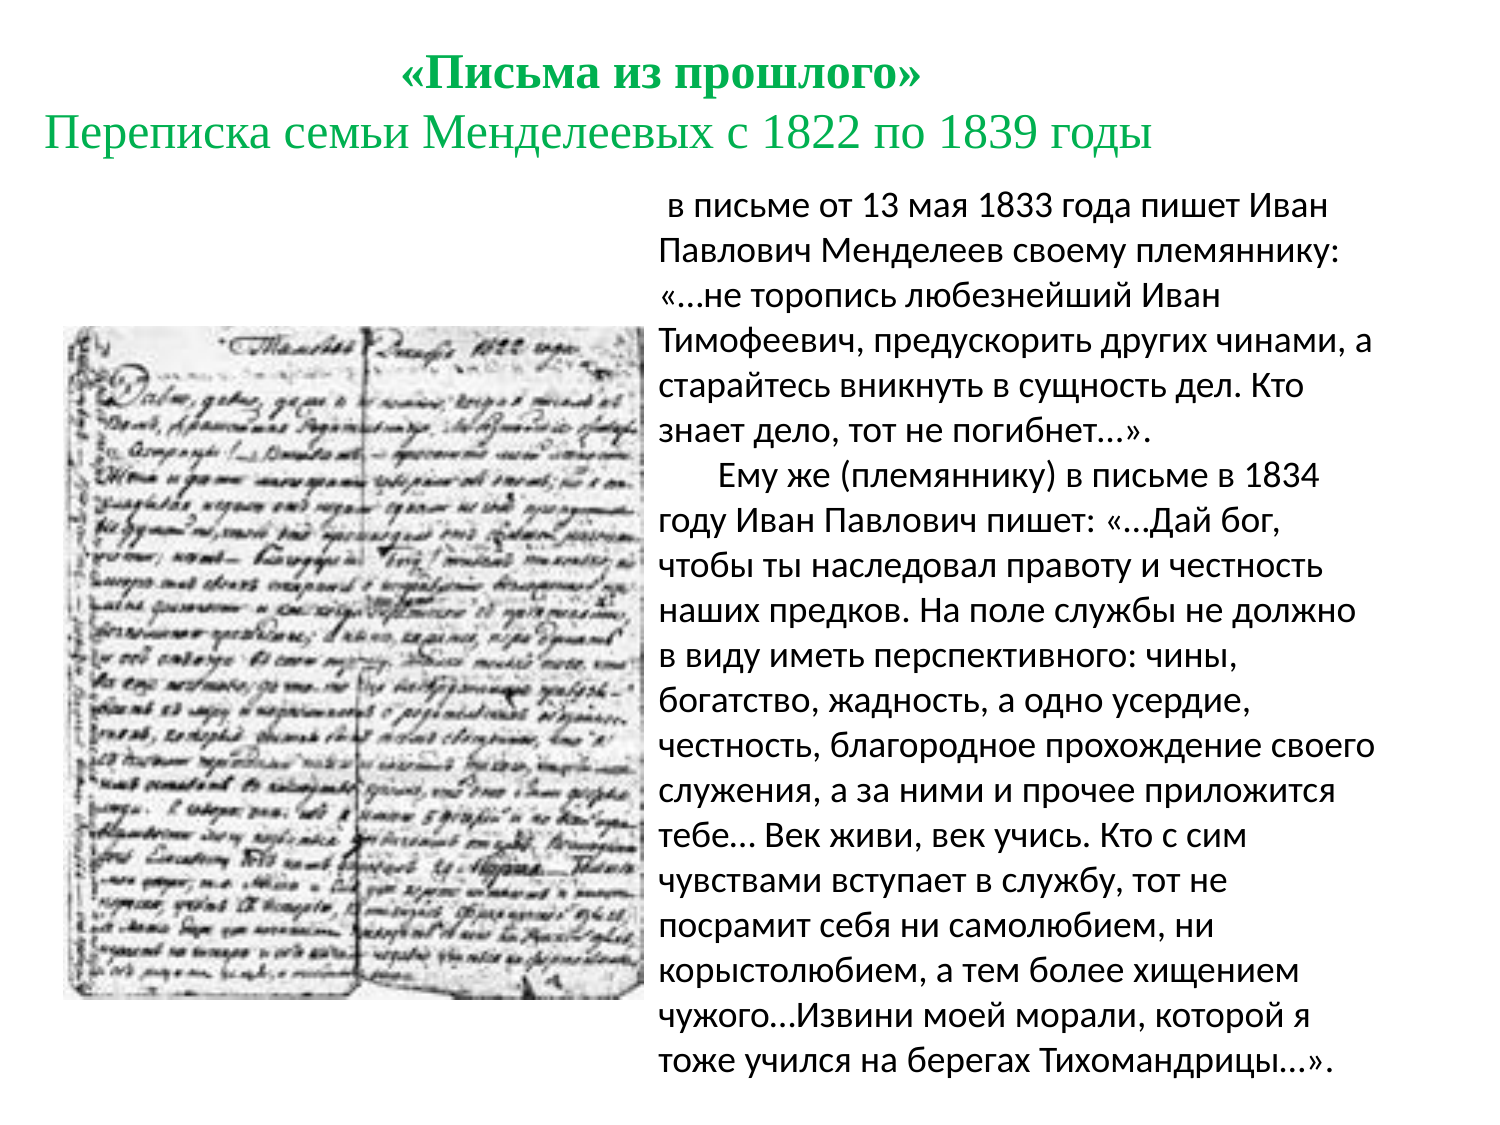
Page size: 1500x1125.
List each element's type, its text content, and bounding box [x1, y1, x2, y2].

text_box в письме от 13 мая 1833 года пишет Иван Павлович Менделеев своему племяннику: «…не торопись любезнейший Иван Тимофеевич, предускорить других чинами, а старайтесь вникнуть в сущность дел. Кто знает дело, тот не погибнет…». Ему же (племяннику) в письме в 1834 году Иван Павлович пишет: «…Дай бог, чтобы ты наследовал правоту и честность наших предков. На поле службы не должно в виду иметь перспективного: чины, богатство, жадность, а одно усердие, честность, благородное прохождение своего служения, а за ними и прочее приложится тебе… Век живи, век учись. Кто с сим чувствами вступает в службу, тот не посрамит себя ни самолюбием, ни корыстолюбием, а тем более хищением чужого…Извини моей морали, которой я тоже учился на берегах Тихомандрицы…». [643, 172, 1394, 1088]
picture [62, 326, 644, 1000]
text_box «Письма из прошлого» Переписка семьи Менделеевых с 1822 по 1839 годы [29, 30, 1294, 166]
